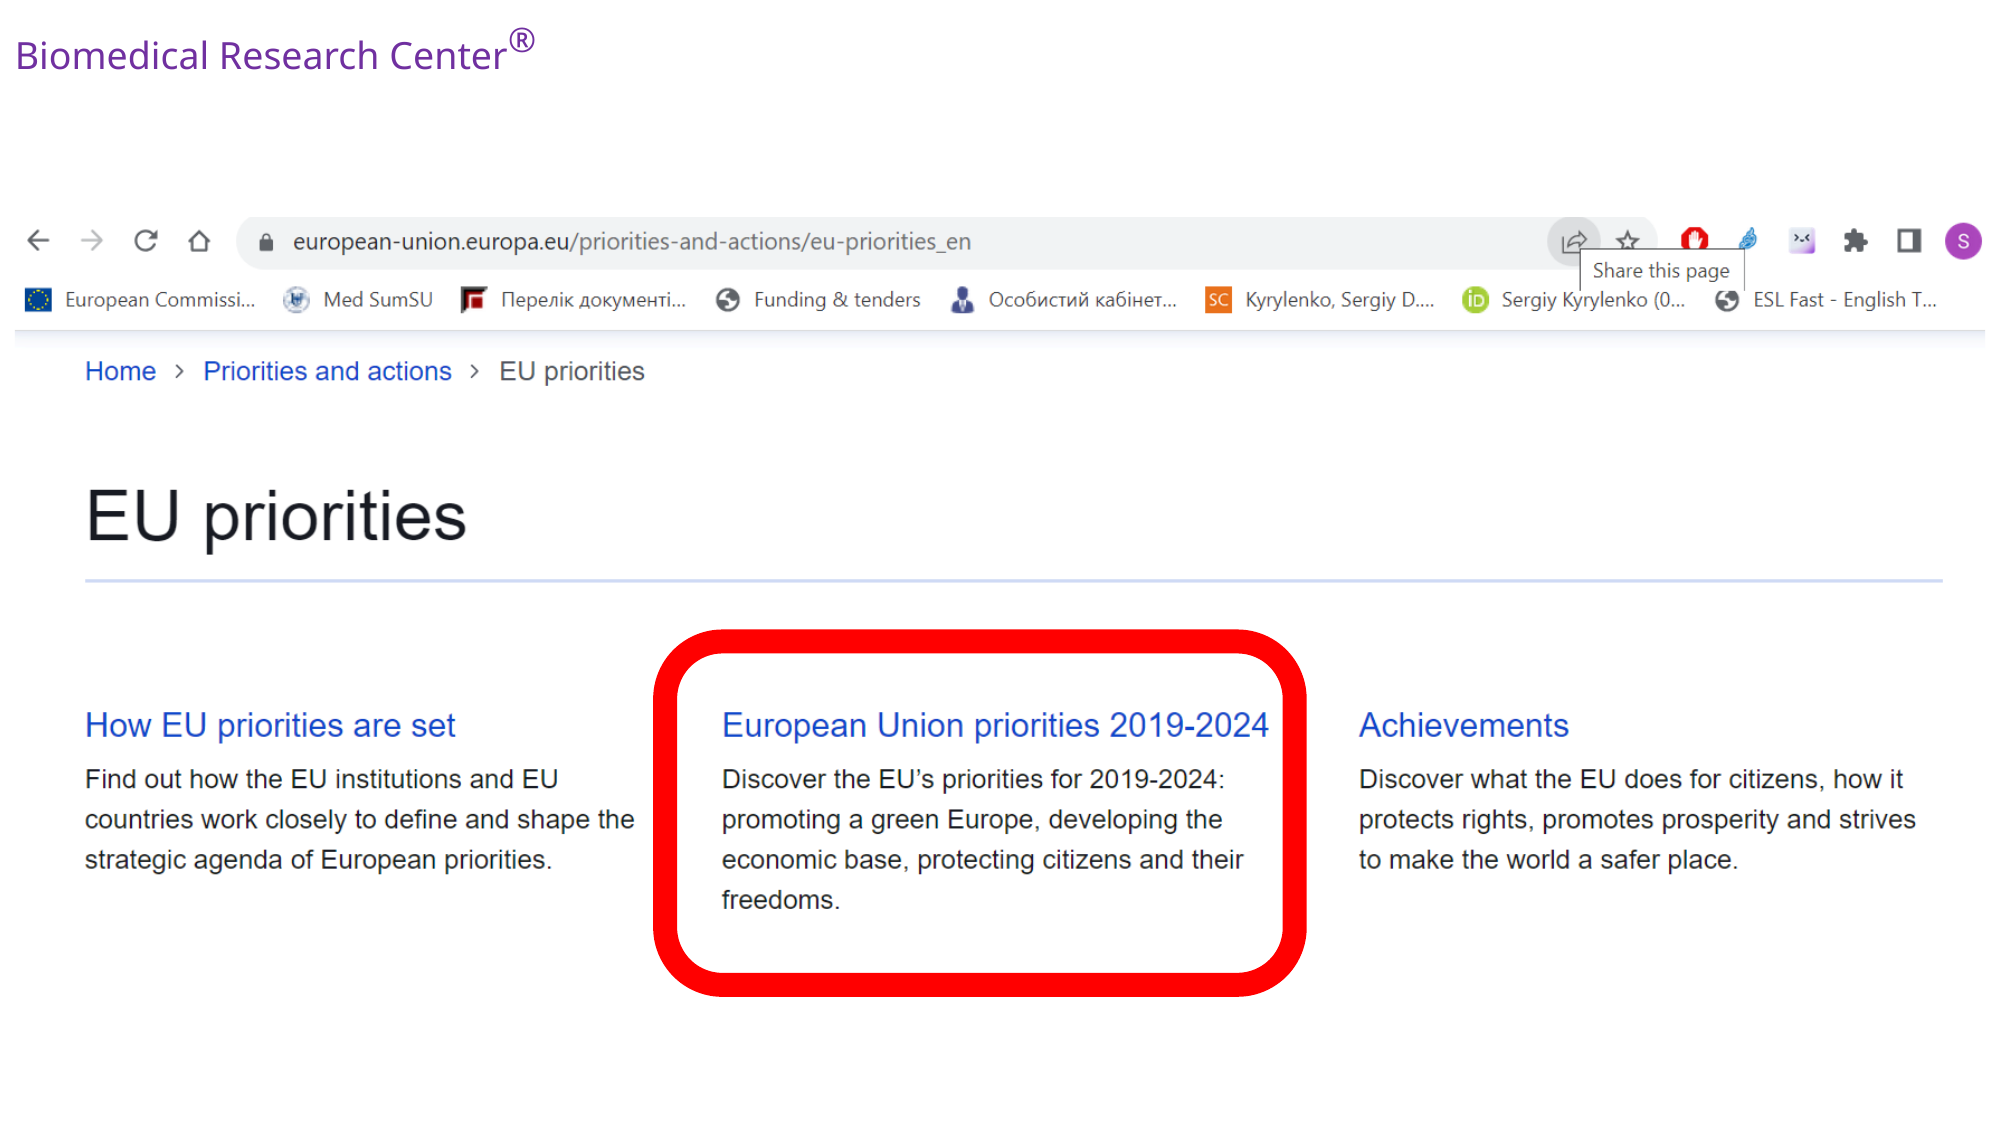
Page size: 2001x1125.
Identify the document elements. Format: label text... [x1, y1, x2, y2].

picture [14, 217, 1986, 950]
text_box [668, 950, 1292, 986]
text_box Biomedical Research Center® [0, 3, 1451, 89]
